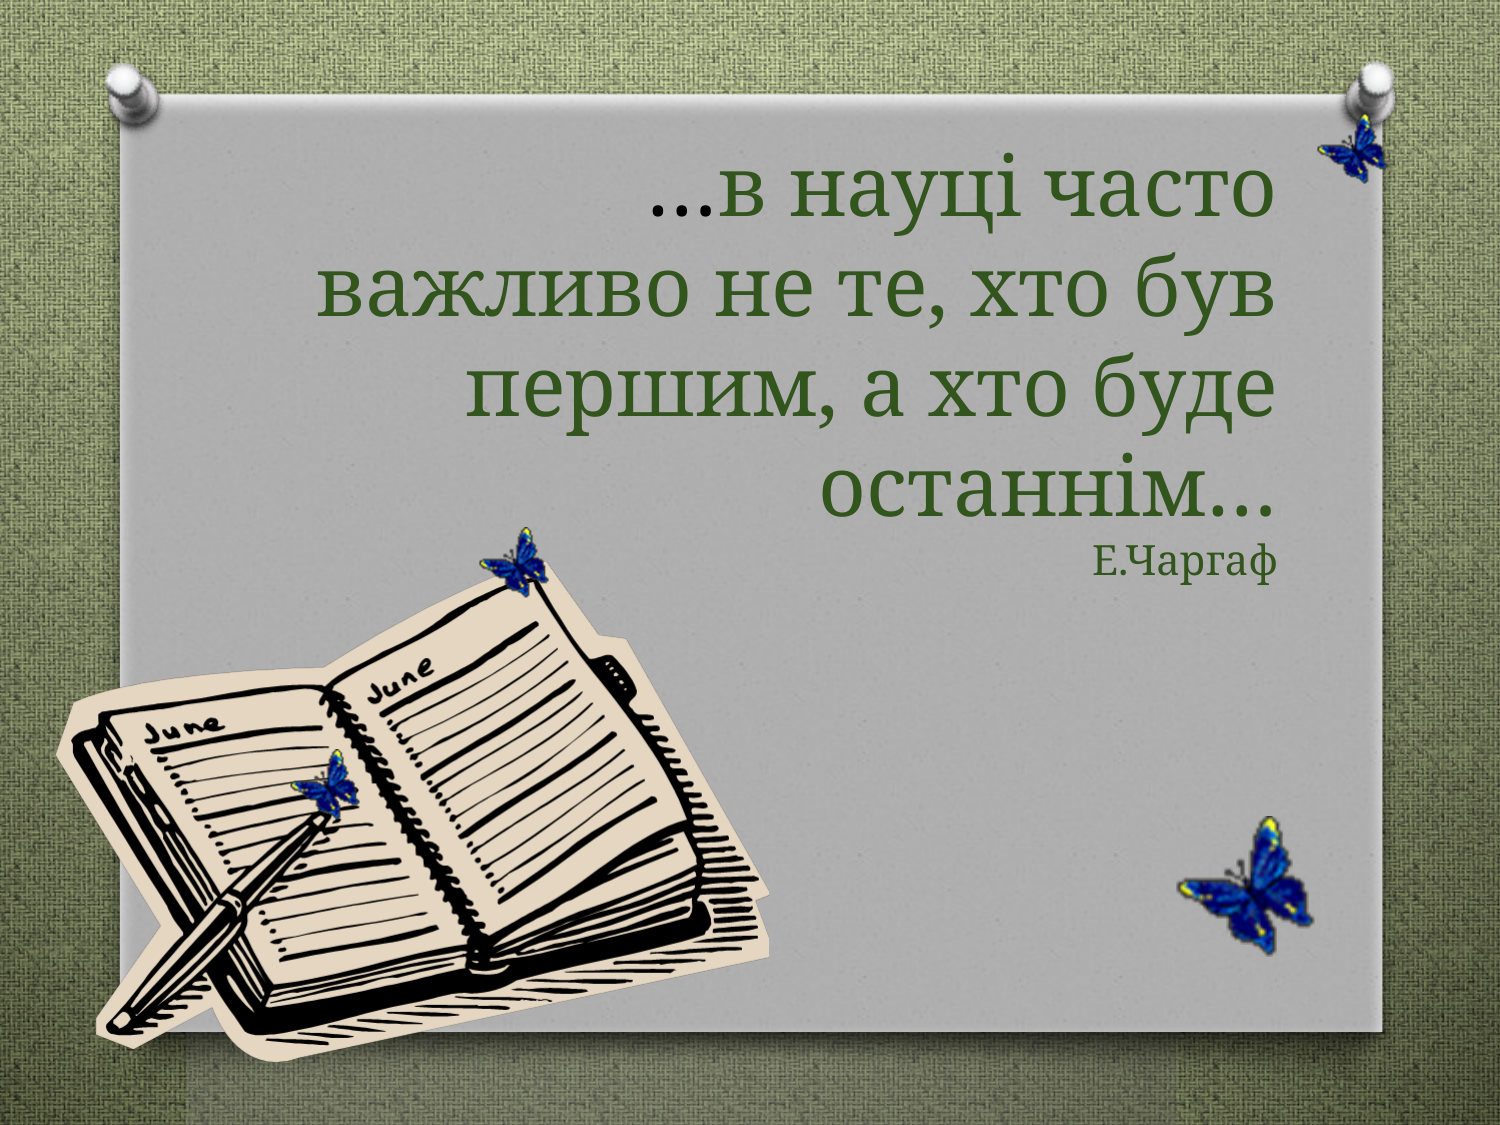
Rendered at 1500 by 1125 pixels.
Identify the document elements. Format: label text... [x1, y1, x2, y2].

picture [1316, 35, 1438, 185]
picture [52, 527, 769, 1077]
picture [1174, 816, 1318, 959]
picture [74, 31, 198, 153]
title …в науці часто важливо не те, хто був першим, а хто буде останнім… Е.Чаргаф [237, 367, 1294, 591]
